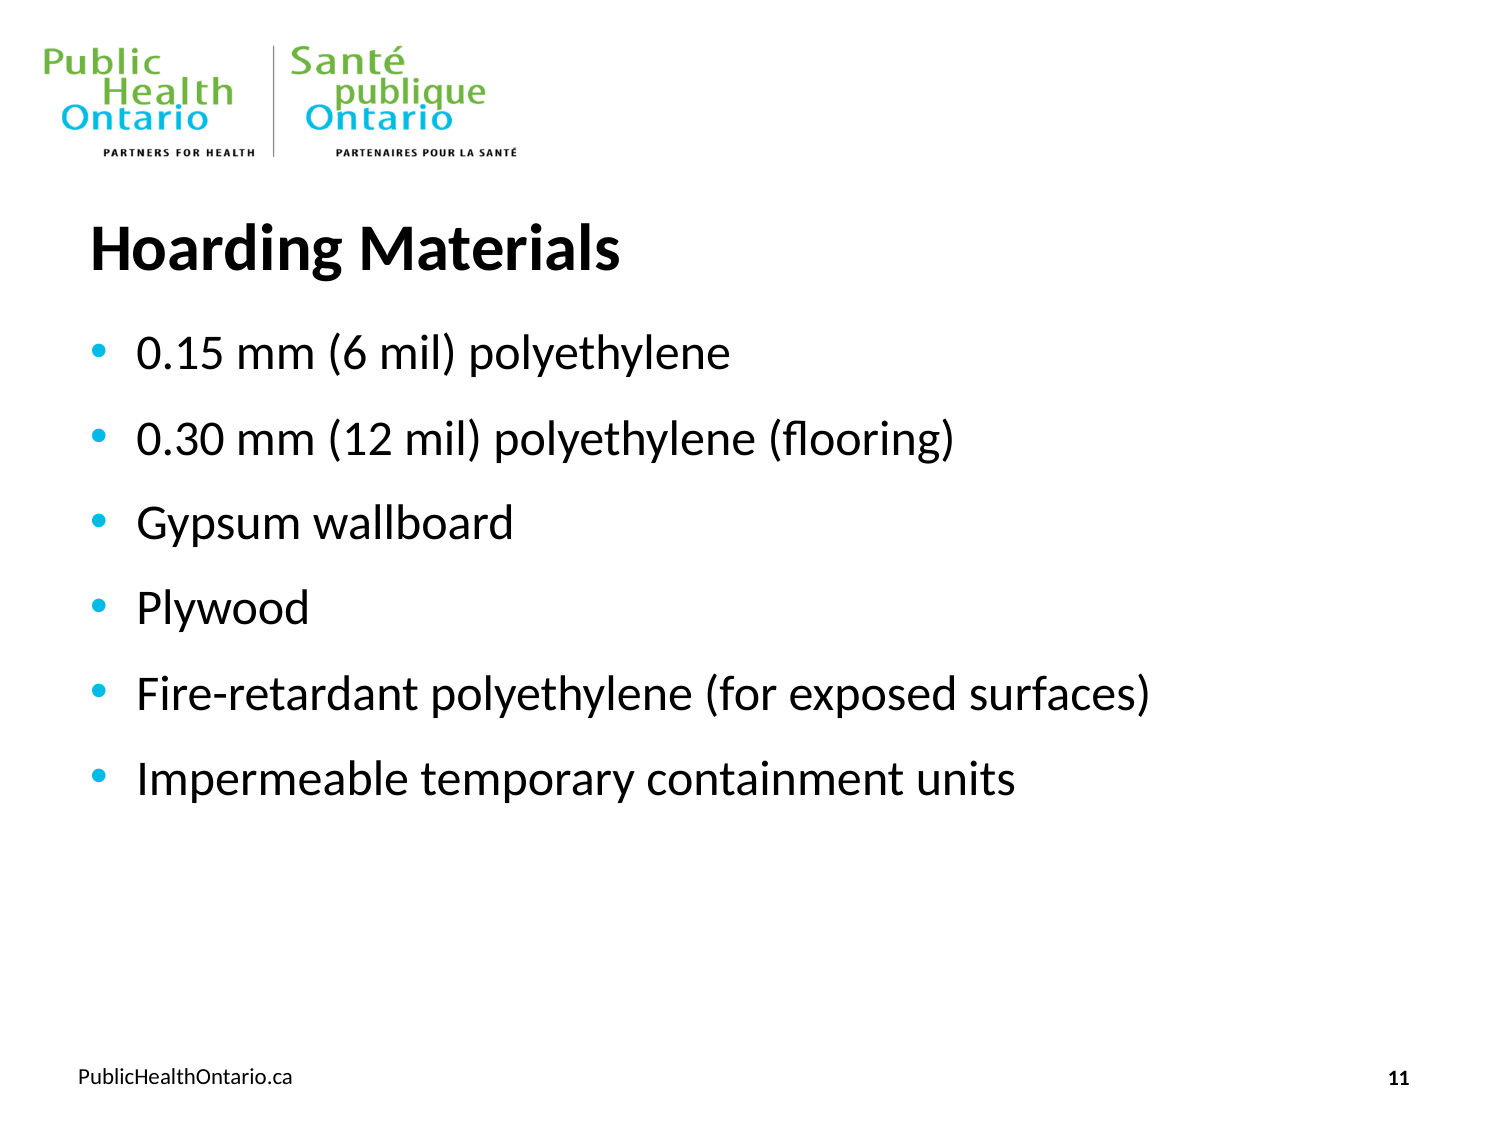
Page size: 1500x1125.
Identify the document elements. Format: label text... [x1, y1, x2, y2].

picture [37, 37, 525, 165]
title Hoarding Materials [75, 187, 1425, 300]
list 0.15 mm (6 mil) polyethylene 0.30 mm (12 mil) polyethylene (flooring) Gypsum wallboard Plywood Fire-retardant polyethylene (for exposed surfaces) Impermeable temporary containment units [75, 312, 1425, 1038]
slide_number 11 [1287, 1057, 1425, 1096]
